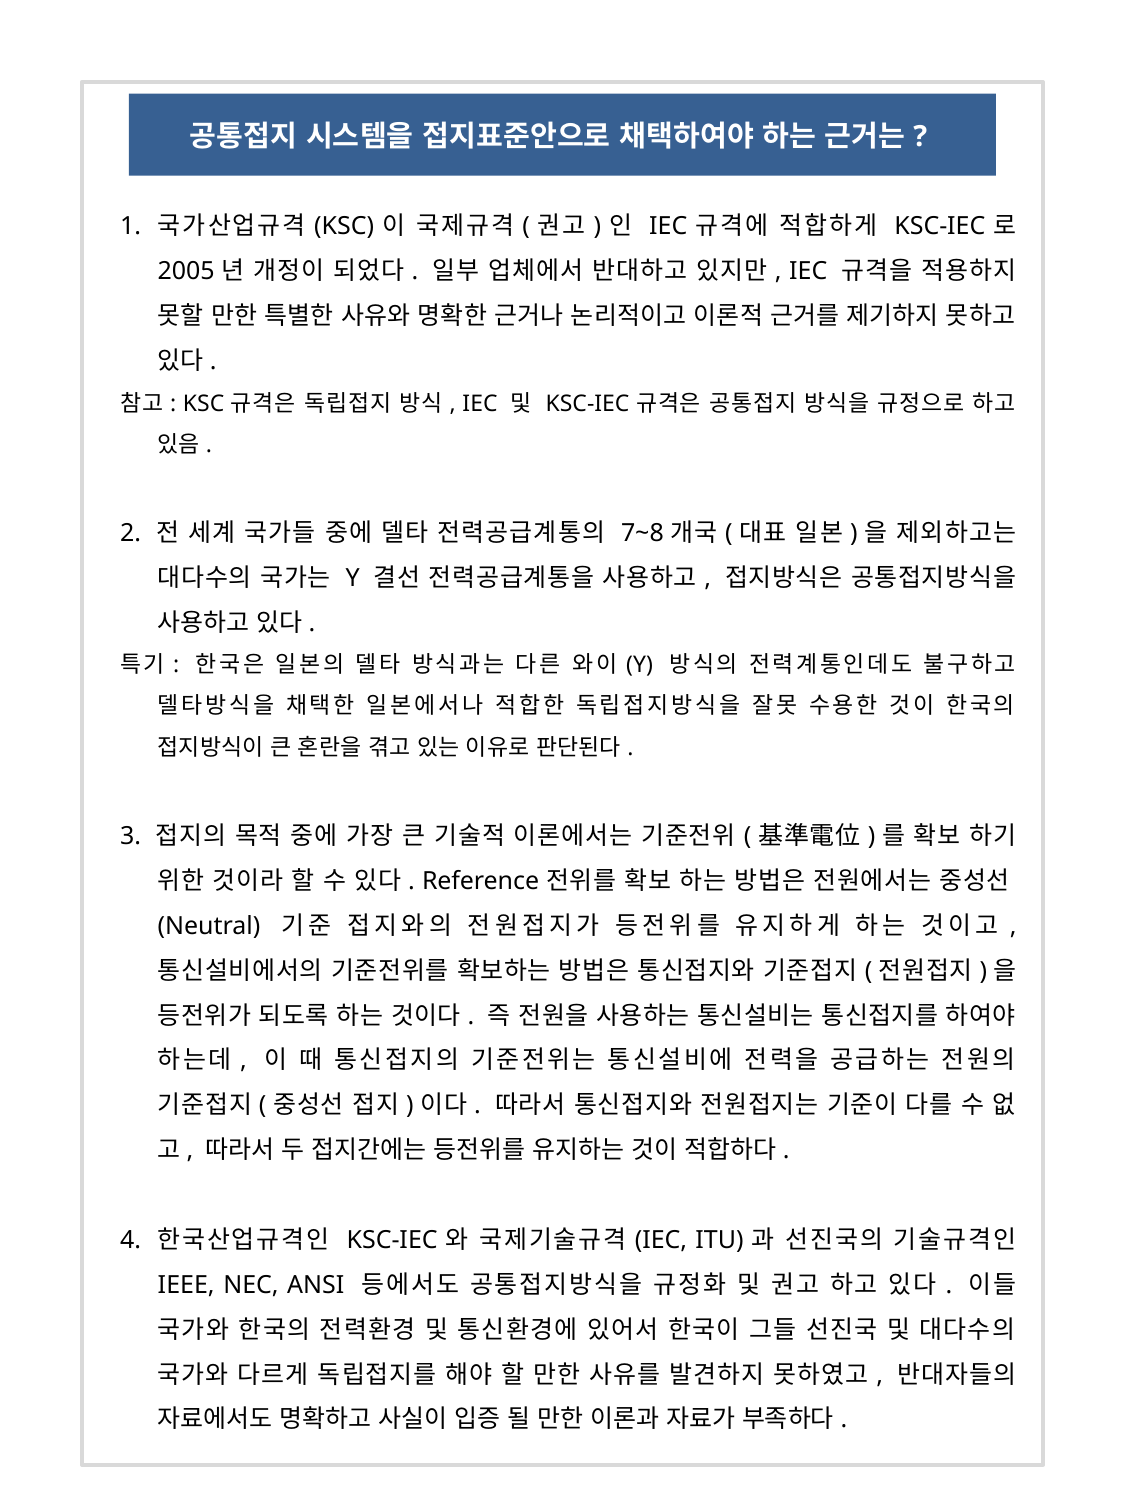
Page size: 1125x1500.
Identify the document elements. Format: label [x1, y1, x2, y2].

text_box [80, 80, 1045, 1467]
